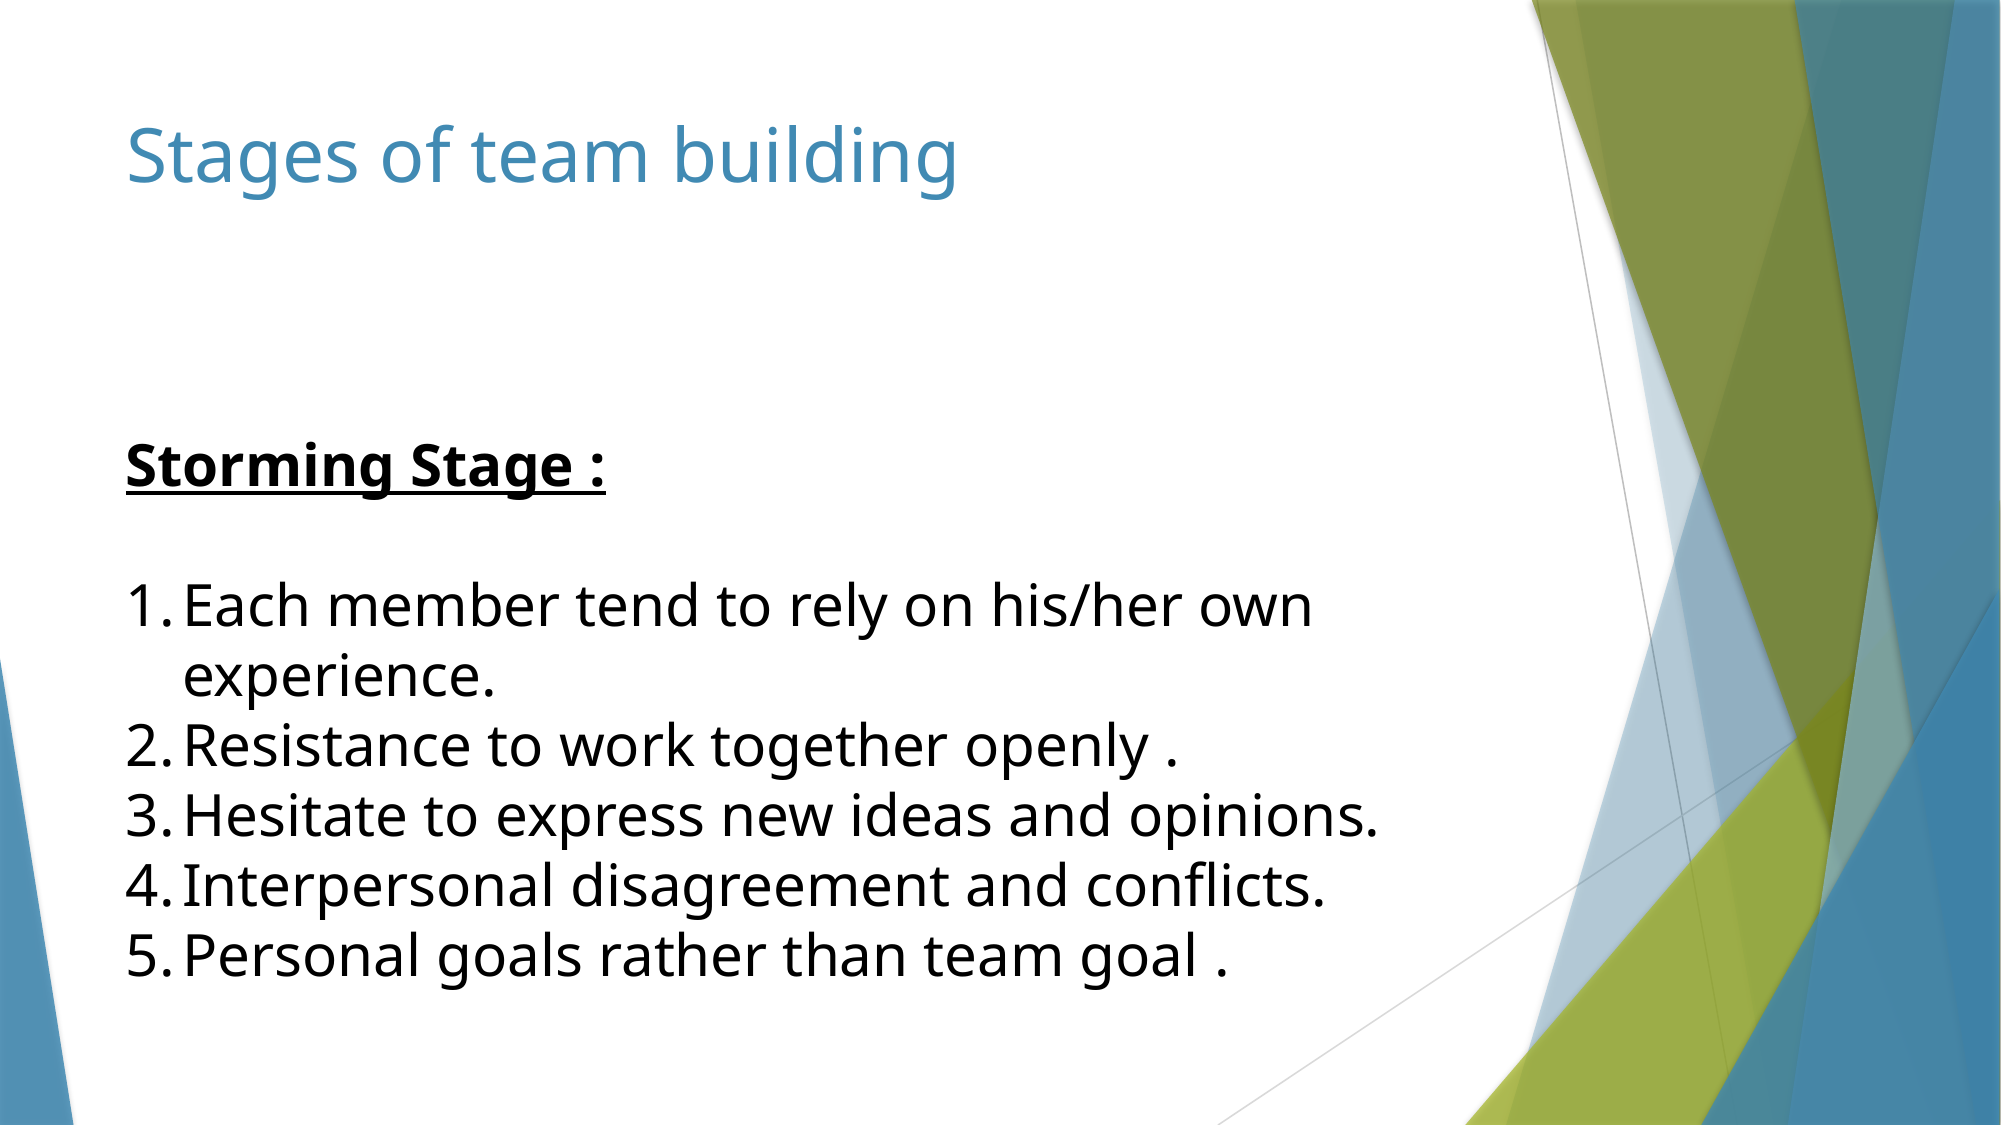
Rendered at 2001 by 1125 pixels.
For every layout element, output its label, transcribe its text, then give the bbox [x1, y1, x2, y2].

text_box Storming Stage : Each member tend to rely on his/her own experience. Resistance to work together openly . Hesitate to express new ideas and opinions. Interpersonal disagreement and conflicts. Personal goals rather than team goal . [111, 370, 1500, 996]
title Stages of team building [111, 99, 1522, 317]
